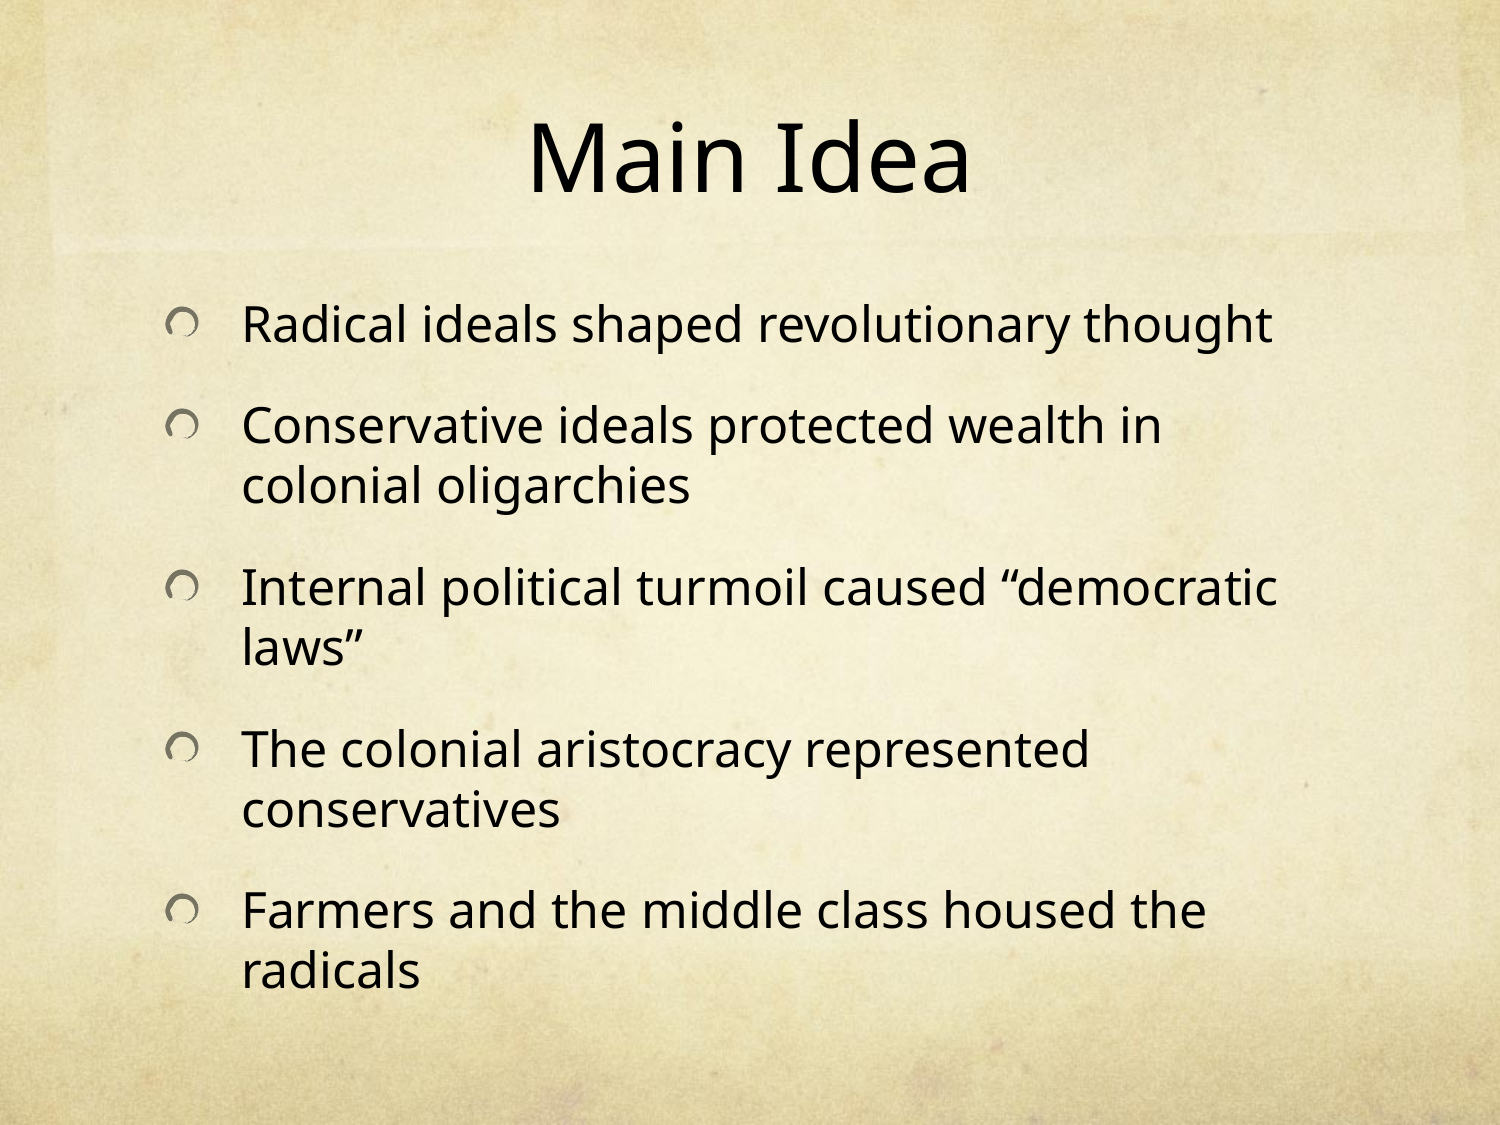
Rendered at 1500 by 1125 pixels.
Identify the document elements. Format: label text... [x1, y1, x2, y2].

title Main Idea [150, 82, 1350, 225]
picture [0, 0, 1500, 1125]
list Radical ideals shaped revolutionary thought Conservative ideals protected wealth in colonial oligarchies Internal political turmoil caused “democratic laws” The colonial aristocracy represented conservatives Farmers and the middle class housed the radicals [150, 284, 1350, 950]
